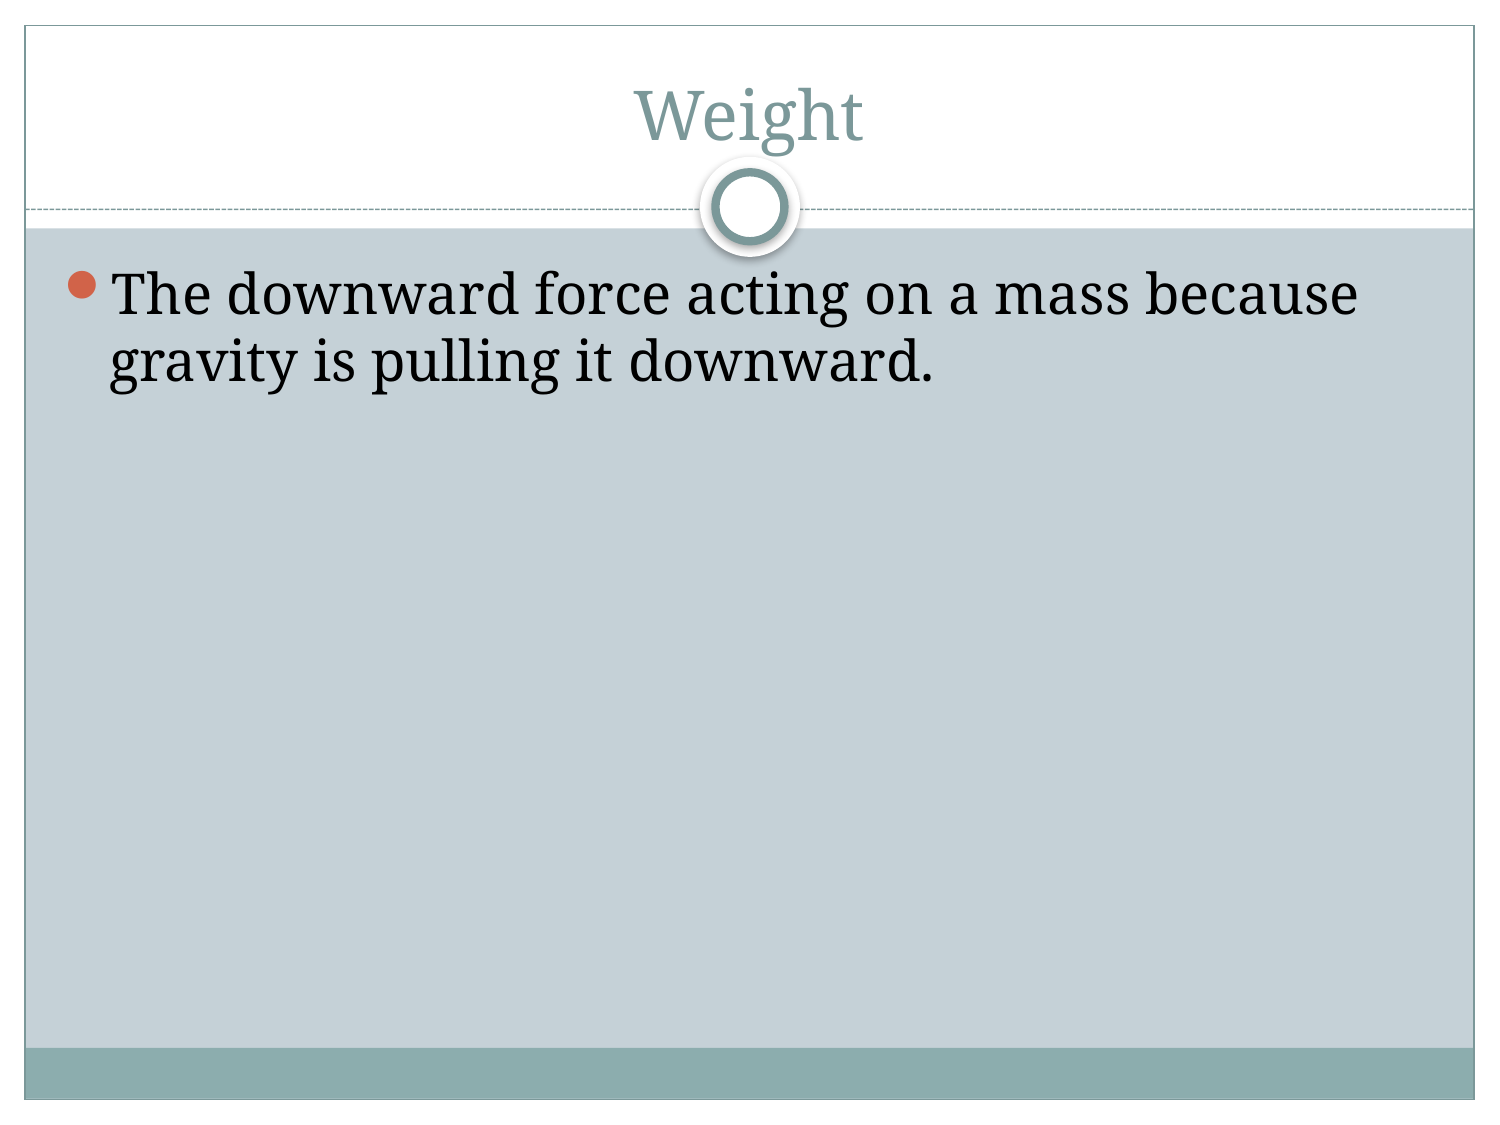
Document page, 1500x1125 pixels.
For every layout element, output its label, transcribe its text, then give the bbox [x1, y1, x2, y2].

title Weight [49, 37, 1450, 162]
list The downward force acting on a mass because gravity is pulling it downward. [49, 250, 1445, 1001]
